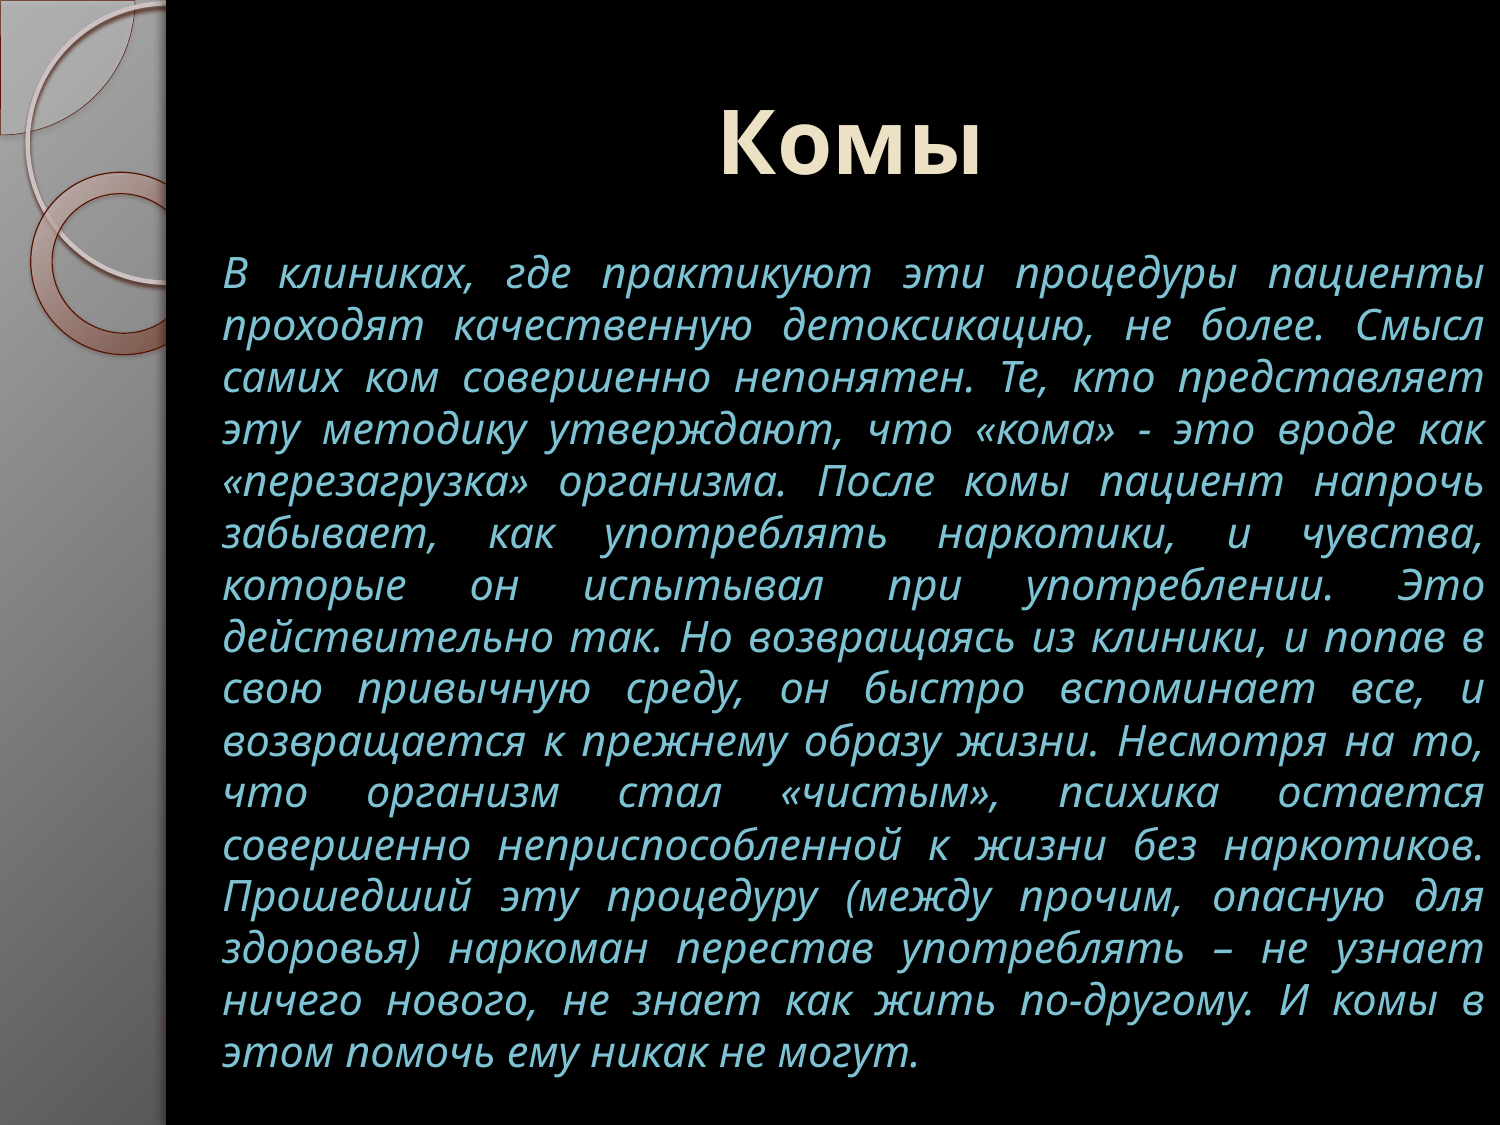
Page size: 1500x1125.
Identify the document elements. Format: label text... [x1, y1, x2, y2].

title Комы [235, 45, 1466, 233]
list В клиниках, где практикуют эти процедуры пациенты проходят качественную детоксикацию, не более. Смысл самих ком совершенно непонятен. Те, кто представляет эту методику утверждают, что «кома» - это вроде как «перезагрузка» организма. После комы пациент напрочь забывает, как употреблять наркотики, и чувства, которые он испытывал при употреблении. Это действительно так. Но возвращаясь из клиники, и попав в свою привычную среду, он быстро вспоминает все, и возвращается к прежнему образу жизни. Несмотря на то, что организм стал «чистым», психика остается совершенно неприспособленной к жизни без наркотиков. Прошедший эту процедуру (между прочим, опасную для здоровья) наркоман перестав употреблять – не узнает ничего нового, не знает как жить по-другому. И комы в этом помочь ему никак не могут. [194, 237, 1500, 1094]
